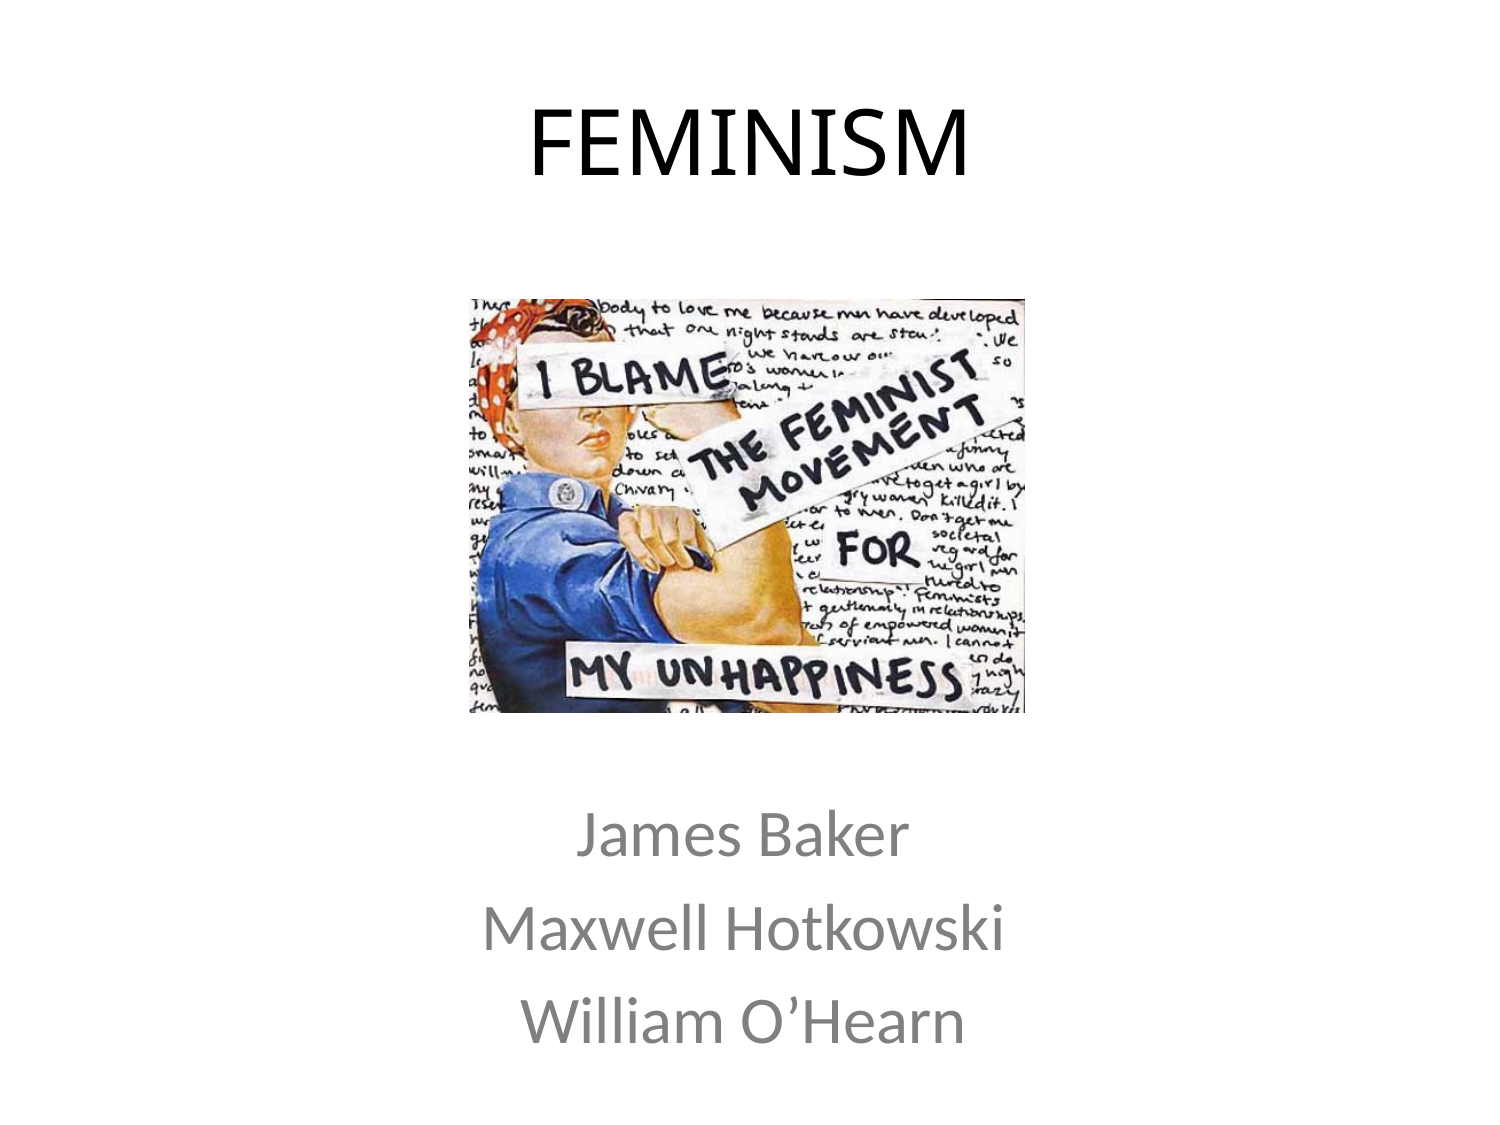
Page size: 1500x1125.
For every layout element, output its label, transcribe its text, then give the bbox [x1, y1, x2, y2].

picture [468, 299, 1026, 713]
title FEMINISM [75, 45, 1425, 233]
list James Baker Maxwell Hotkowski William O’Hearn [300, 782, 1188, 1113]
